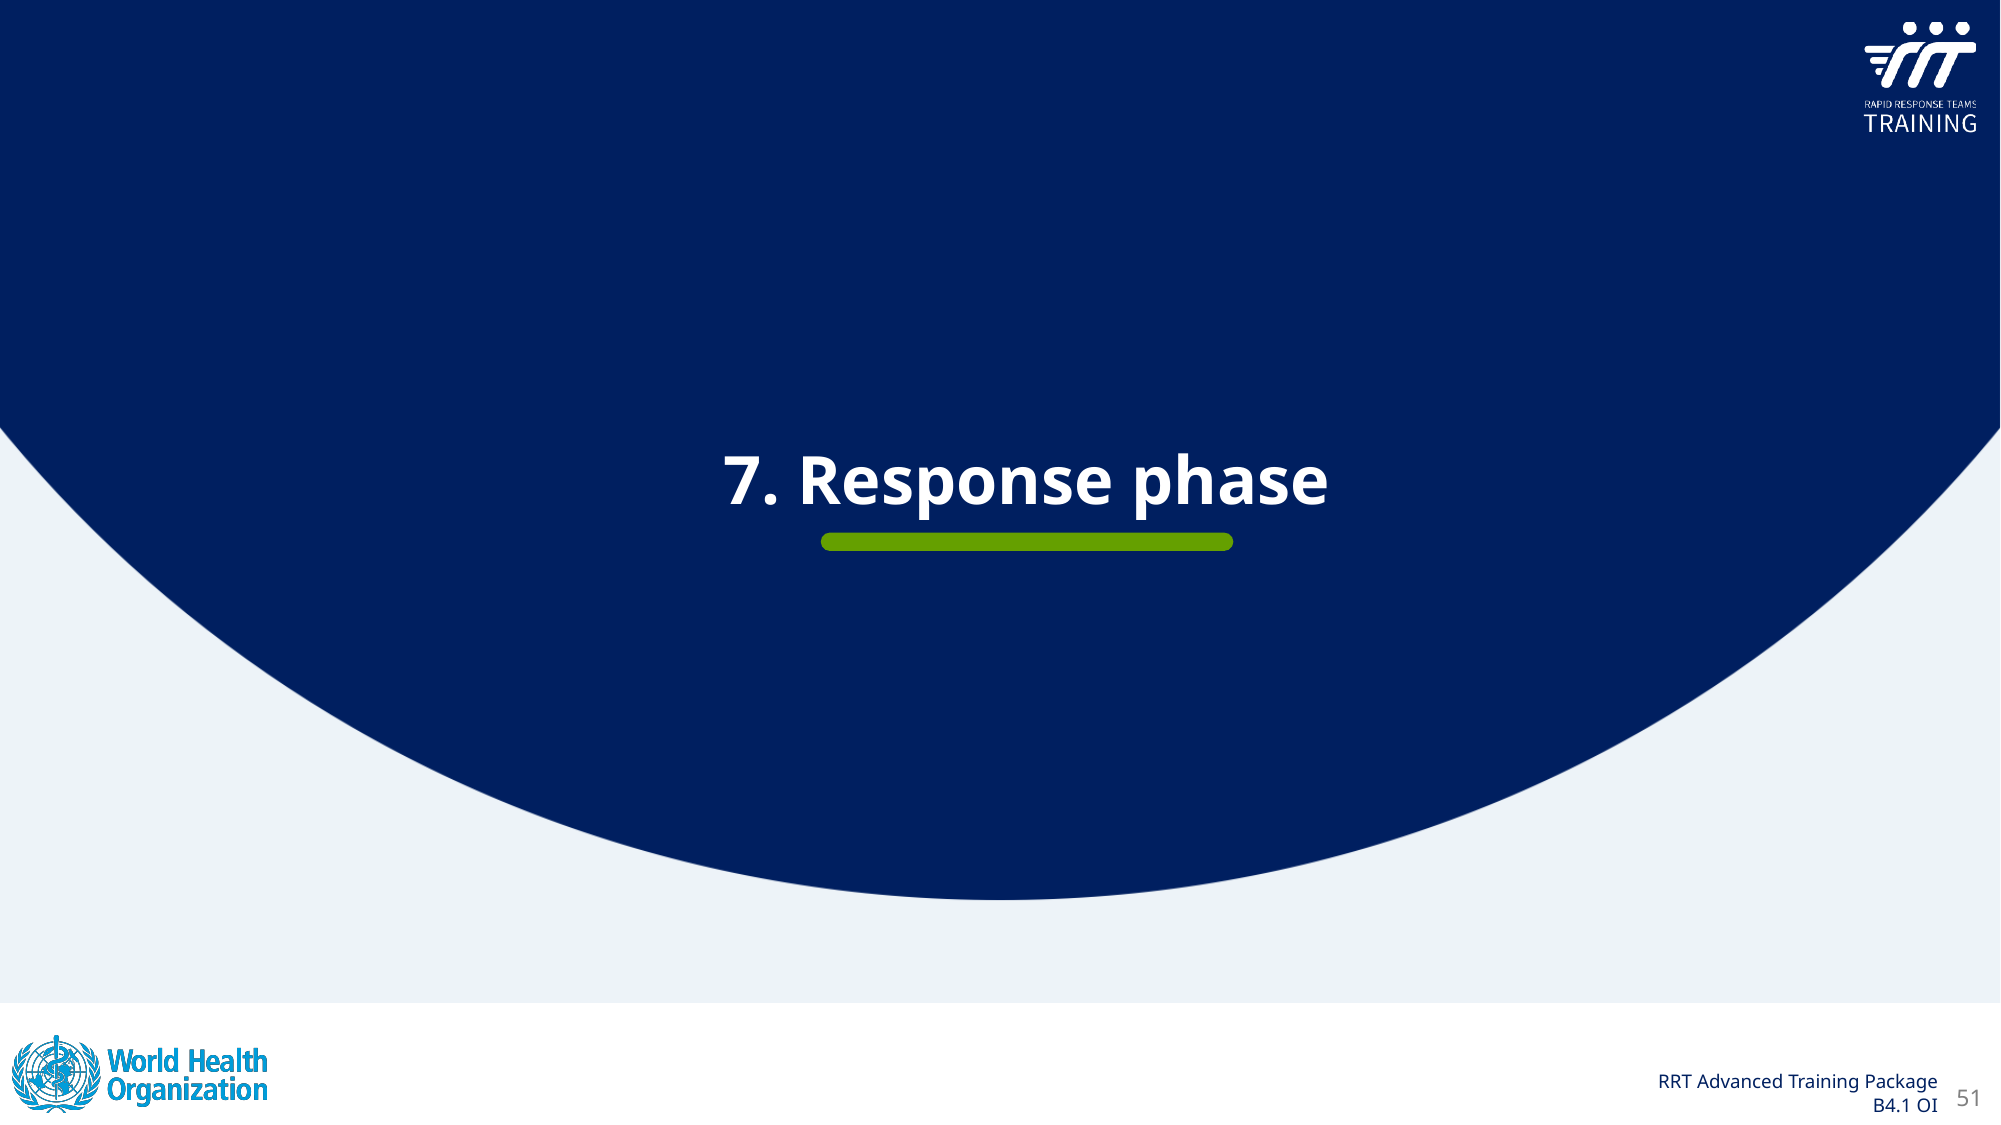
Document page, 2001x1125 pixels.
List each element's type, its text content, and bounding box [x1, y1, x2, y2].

picture [22, 1062, 26, 1077]
picture [24, 1054, 36, 1087]
picture [30, 1083, 37, 1091]
picture [40, 1062, 47, 1070]
picture [12, 1035, 54, 1068]
list 7. Response phase [95, 335, 1959, 631]
picture [36, 1088, 78, 1105]
picture [59, 1035, 267, 1113]
picture [12, 1083, 48, 1113]
picture [0, 0, 2001, 1003]
picture [71, 1053, 90, 1091]
picture [46, 1056, 54, 1062]
picture [50, 1108, 62, 1113]
picture [34, 1054, 43, 1078]
